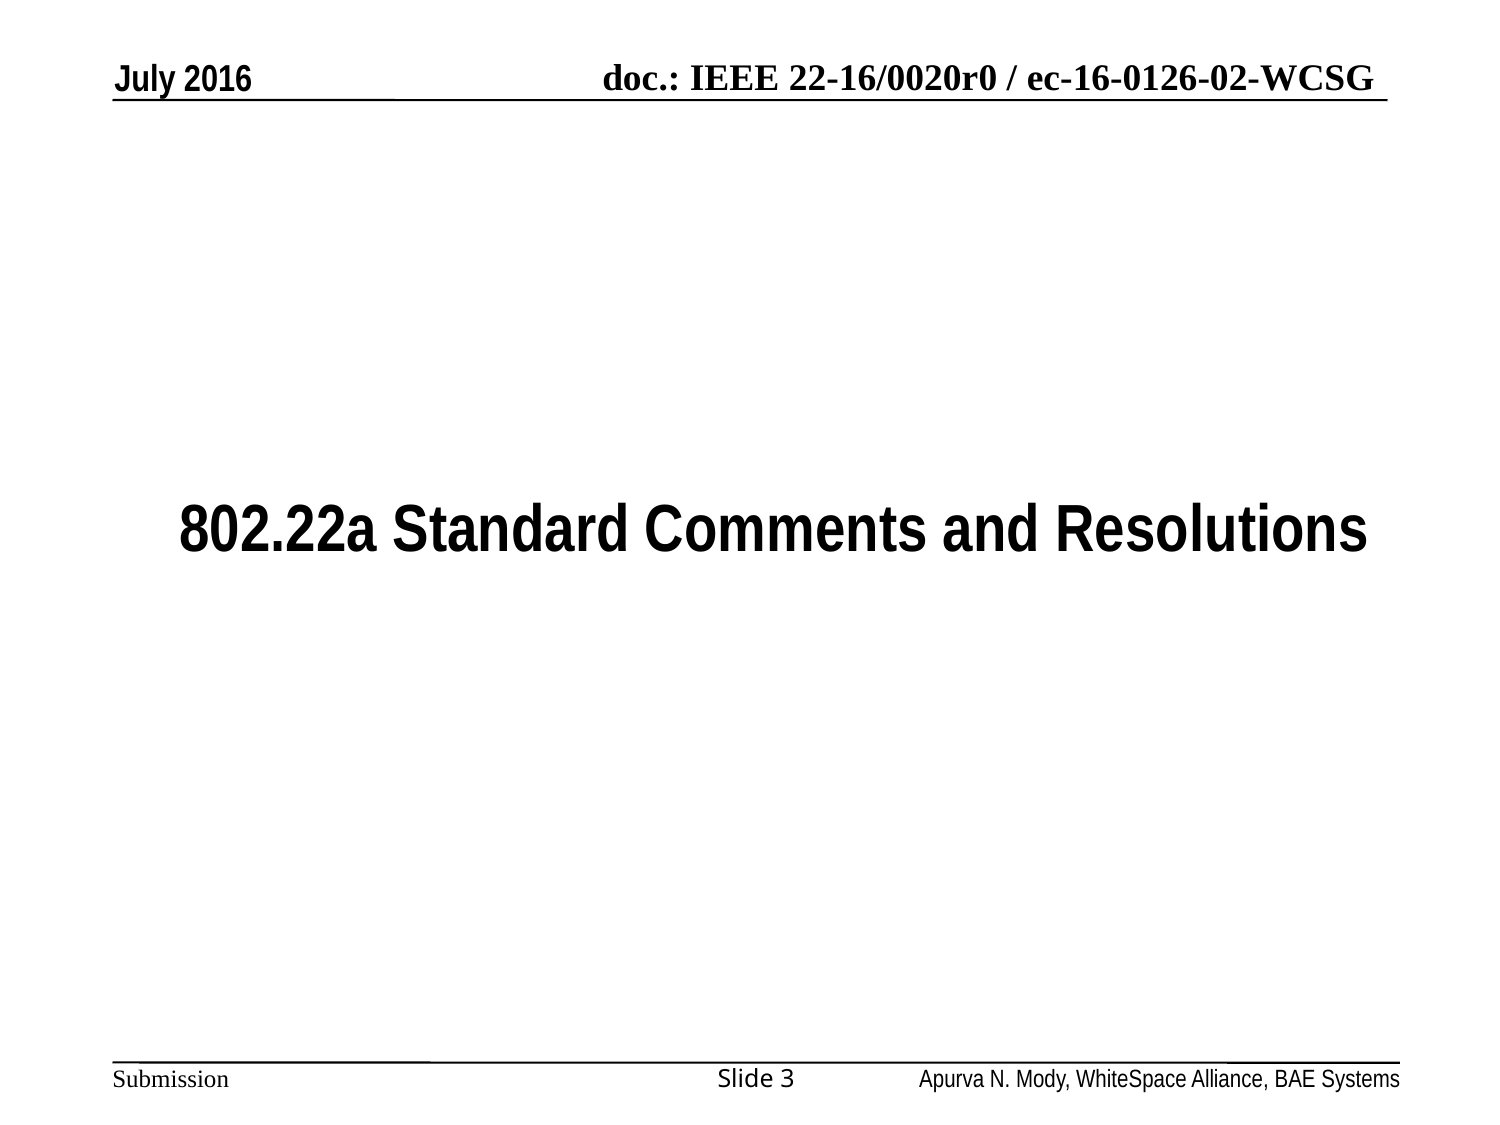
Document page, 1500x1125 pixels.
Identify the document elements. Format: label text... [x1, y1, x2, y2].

slide_number Slide 3 [712, 1061, 800, 1123]
footer Apurva N. Mody, WhiteSpace Alliance, BAE Systems [902, 1061, 1402, 1093]
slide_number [114, 54, 540, 100]
title 802.22a Standard Comments and Resolutions [99, 362, 1451, 688]
